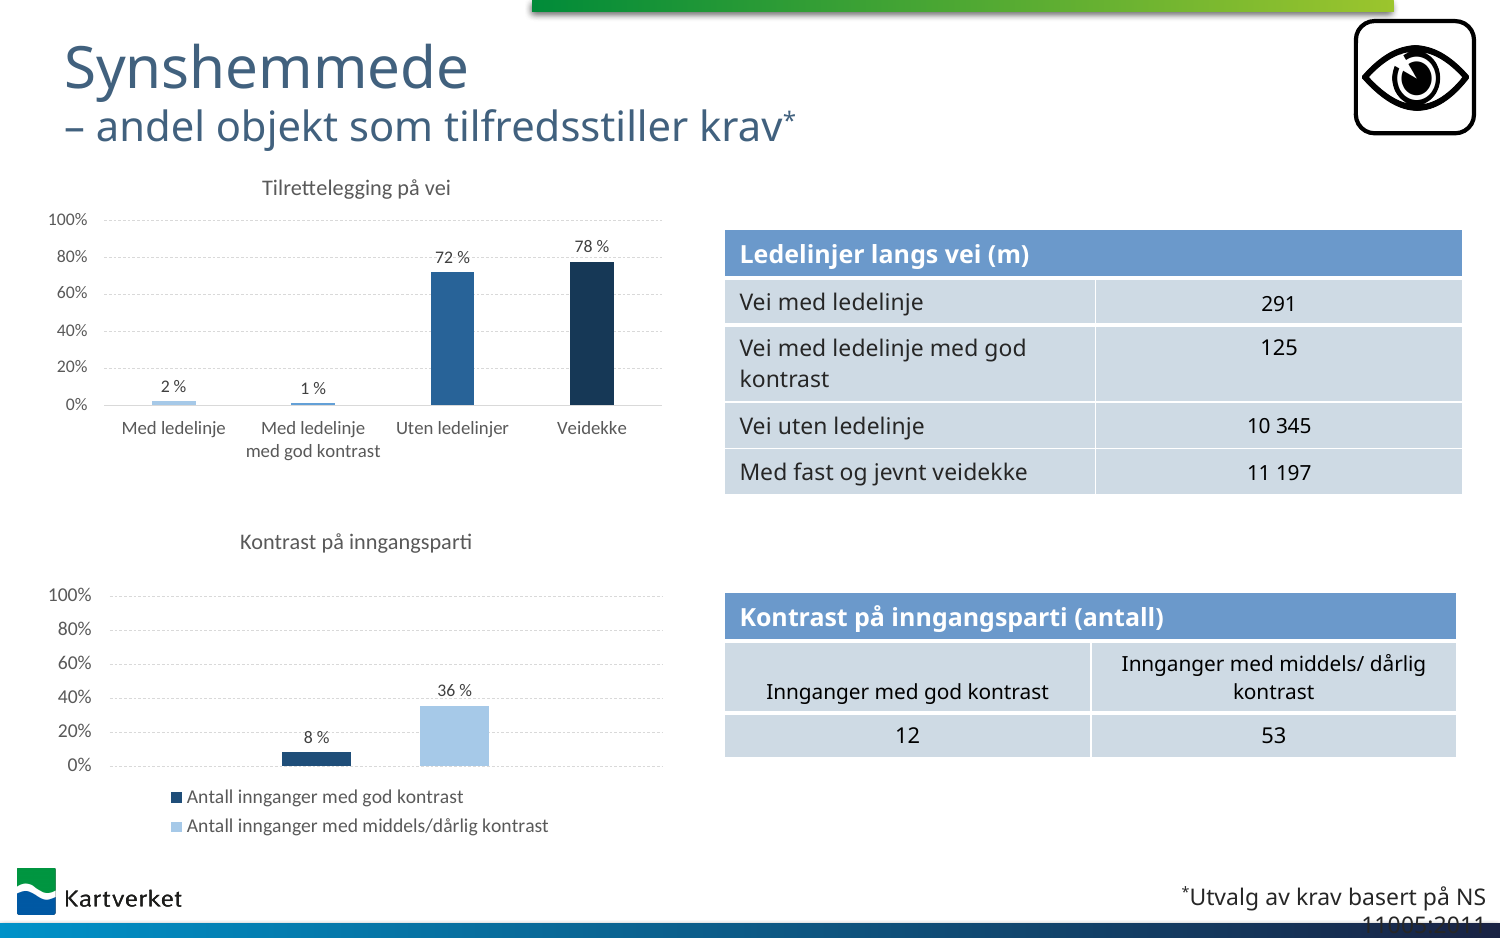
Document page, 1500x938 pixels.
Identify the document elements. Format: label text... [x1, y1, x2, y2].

table_cell Innganger med god kontrast [725, 643, 1090, 711]
text_box Synshemmede – andel objekt som tilfredsstiller krav* [49, 24, 1431, 158]
table_cell 12 [725, 715, 1090, 757]
table_cell 291 [1096, 280, 1462, 323]
table_cell Innganger med middels/ dårlig kontrast [1092, 643, 1456, 711]
table_cell 11 197 [1096, 449, 1462, 494]
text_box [1355, 20, 1475, 134]
table_header Ledelinjer langs vei (m) [725, 230, 1462, 276]
table_cell Vei med ledelinje [725, 280, 1095, 323]
table_header Kontrast på inngangsparti (antall) [725, 593, 1456, 639]
table_cell 53 [1092, 715, 1456, 757]
table_cell 125 [1096, 327, 1462, 401]
text_box *Utvalg av krav basert på NS 11005:2011 [1068, 873, 1500, 938]
picture [41, 166, 673, 492]
picture [41, 520, 673, 846]
table_cell Vei uten ledelinje [725, 403, 1095, 448]
table_cell Vei med ledelinje med god kontrast [725, 327, 1095, 401]
table_cell Med fast og jevnt veidekke [725, 449, 1095, 494]
table_cell 10 345 [1096, 403, 1462, 448]
